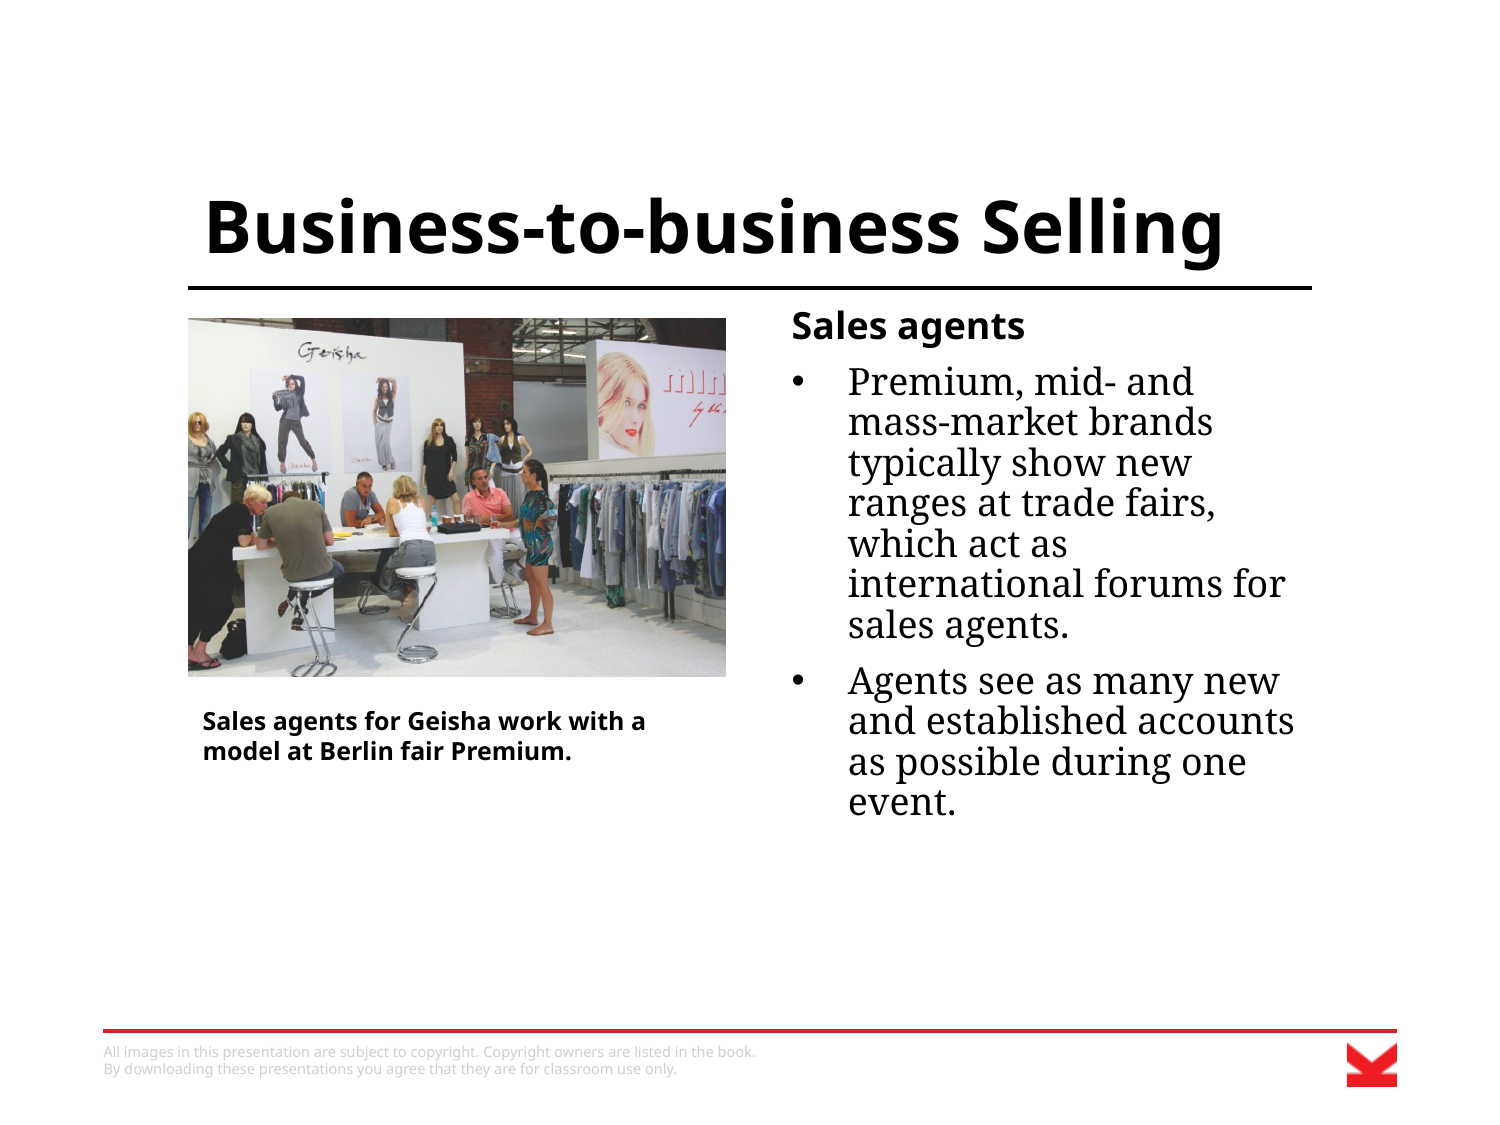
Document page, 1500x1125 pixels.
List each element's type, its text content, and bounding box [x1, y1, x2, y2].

picture [187, 318, 726, 677]
text_box Sales agents for Geisha work with a model at Berlin fair Premium. [188, 698, 738, 774]
list Sales agents Premium, mid- and mass-market brands typically show new ranges at trade fairs, which act as international forums for sales agents. Agents see as many new and established accounts as possible during one event. [776, 299, 1312, 1014]
title Business-to-business Selling [188, 59, 1312, 278]
text_box All images in this presentation are subject to copyright. Copyright owners are listed in the book. By downloading these presentations you agree that they are for classroom use only. [88, 1035, 839, 1086]
